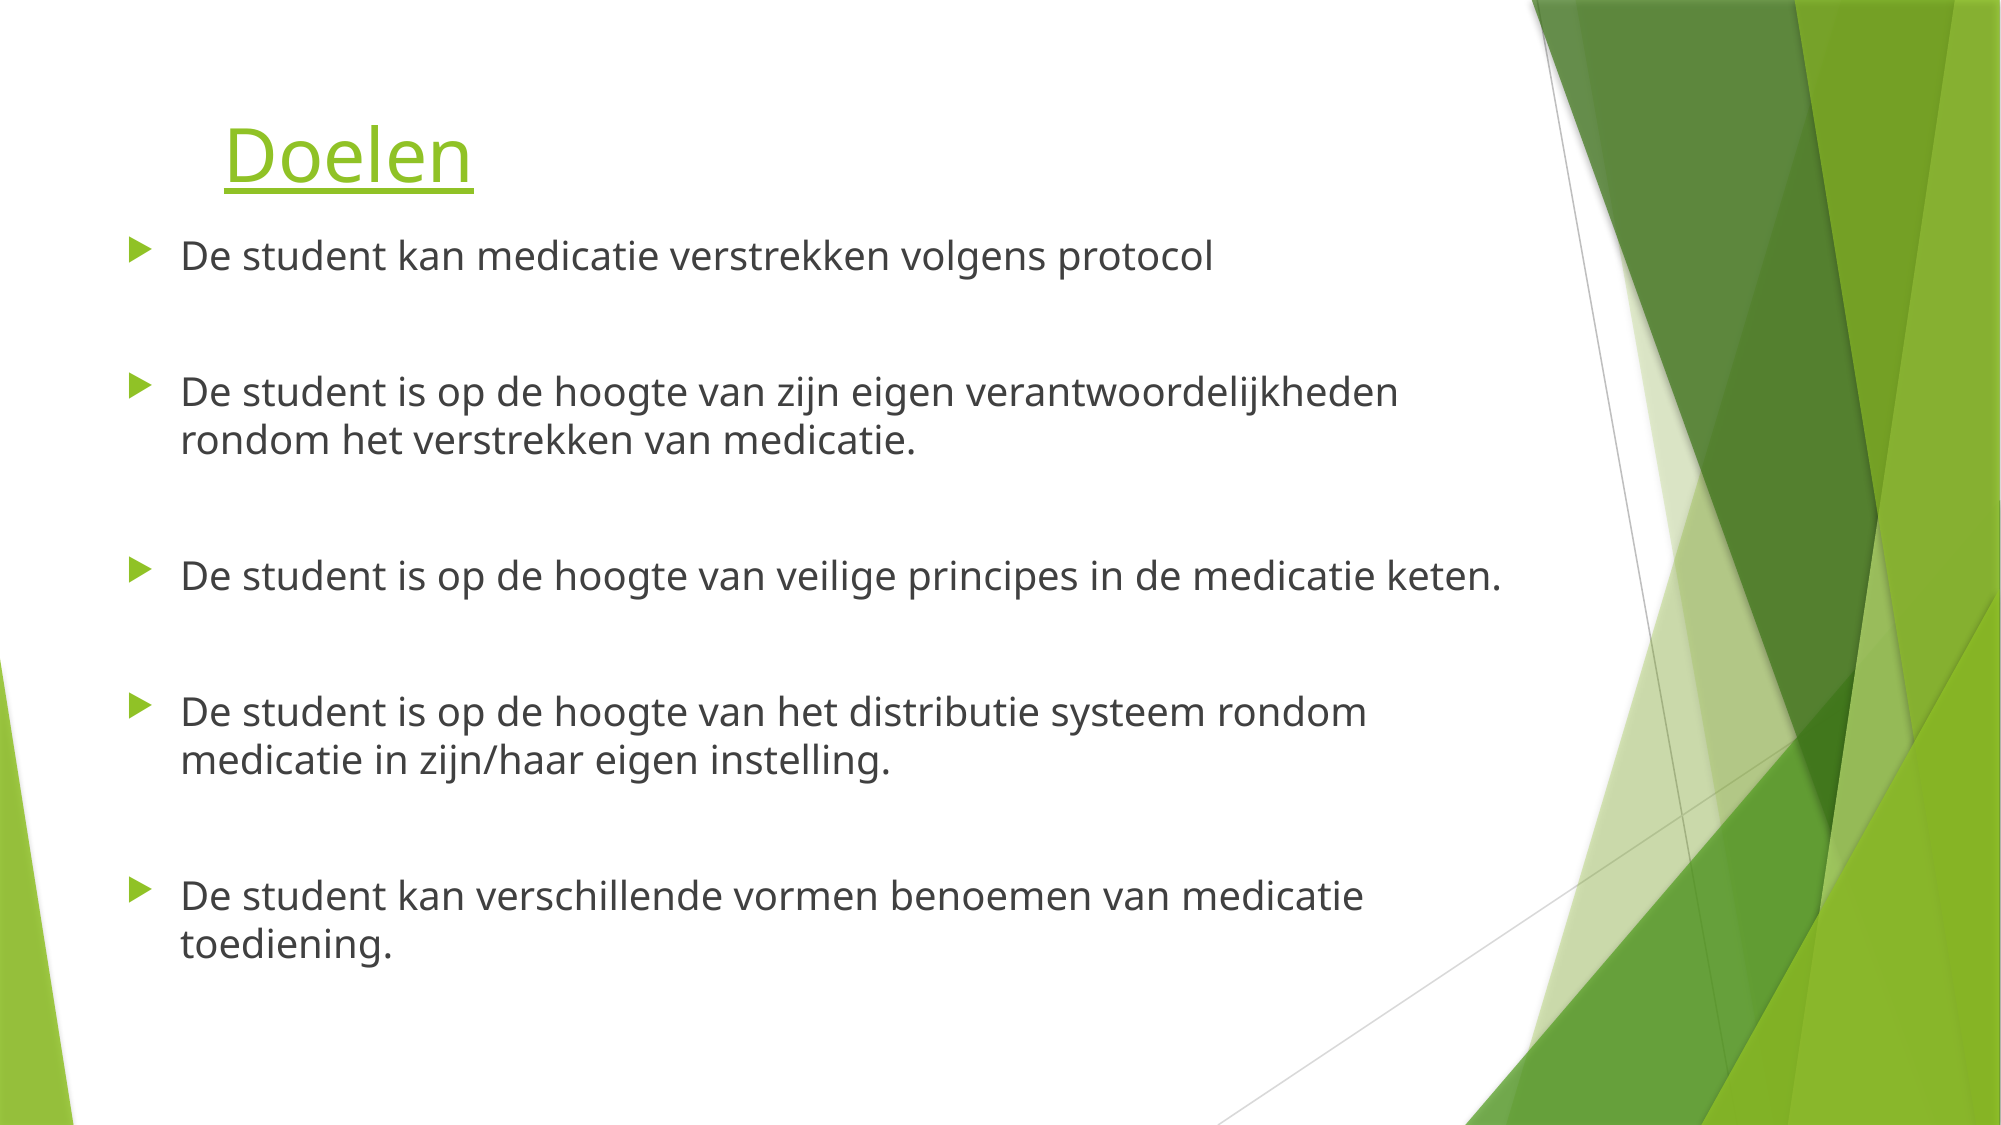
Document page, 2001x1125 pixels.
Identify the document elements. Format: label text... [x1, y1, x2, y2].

list De student kan medicatie verstrekken volgens protocol De student is op de hoogte van zijn eigen verantwoordelijkheden rondom het verstrekken van medicatie. De student is op de hoogte van veilige principes in de medicatie keten. De student is op de hoogte van het distributie systeem rondom medicatie in zijn/haar eigen instelling. De student kan verschillende vormen benoemen van medicatie toediening. [111, 222, 1522, 992]
title Doelen [111, 99, 1522, 222]
